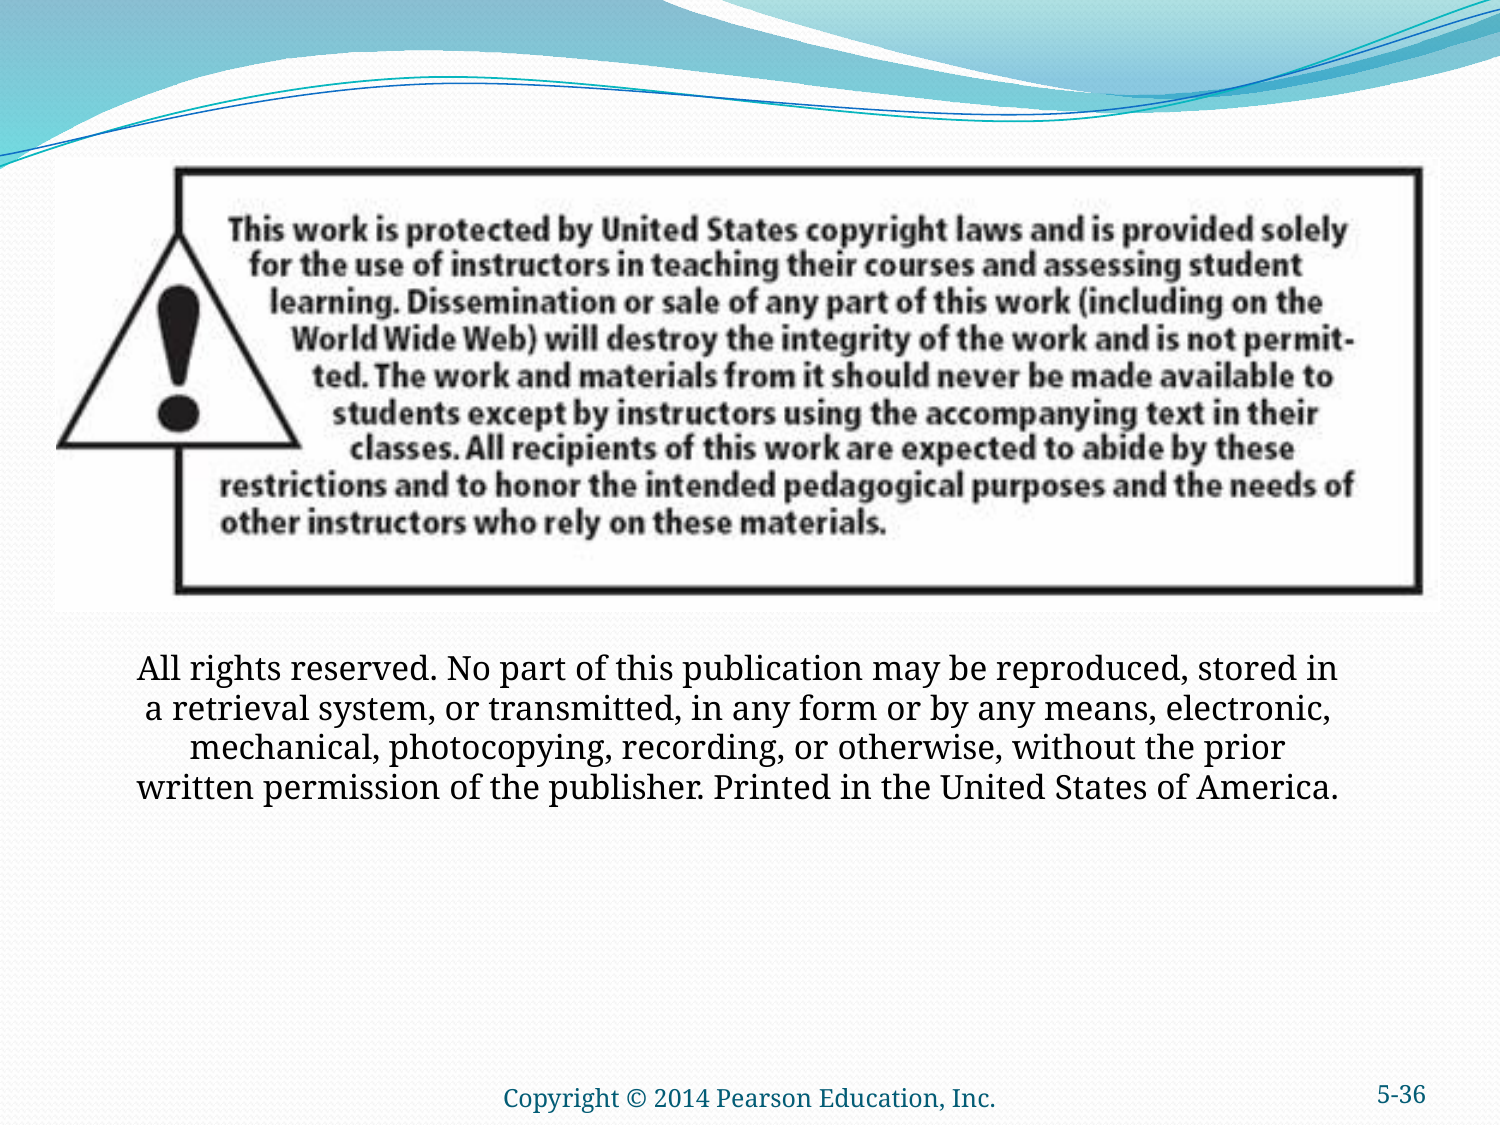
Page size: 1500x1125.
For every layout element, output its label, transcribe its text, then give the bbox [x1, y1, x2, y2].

text_box All rights reserved. No part of this publication may be reproduced, stored in a retrieval system, or transmitted, in any form or by any means, electronic, mechanical, photocopying, recording, or otherwise, without the prior written permission of the publisher. Printed in the United States of America. [116, 639, 1362, 814]
picture [55, 159, 1439, 611]
